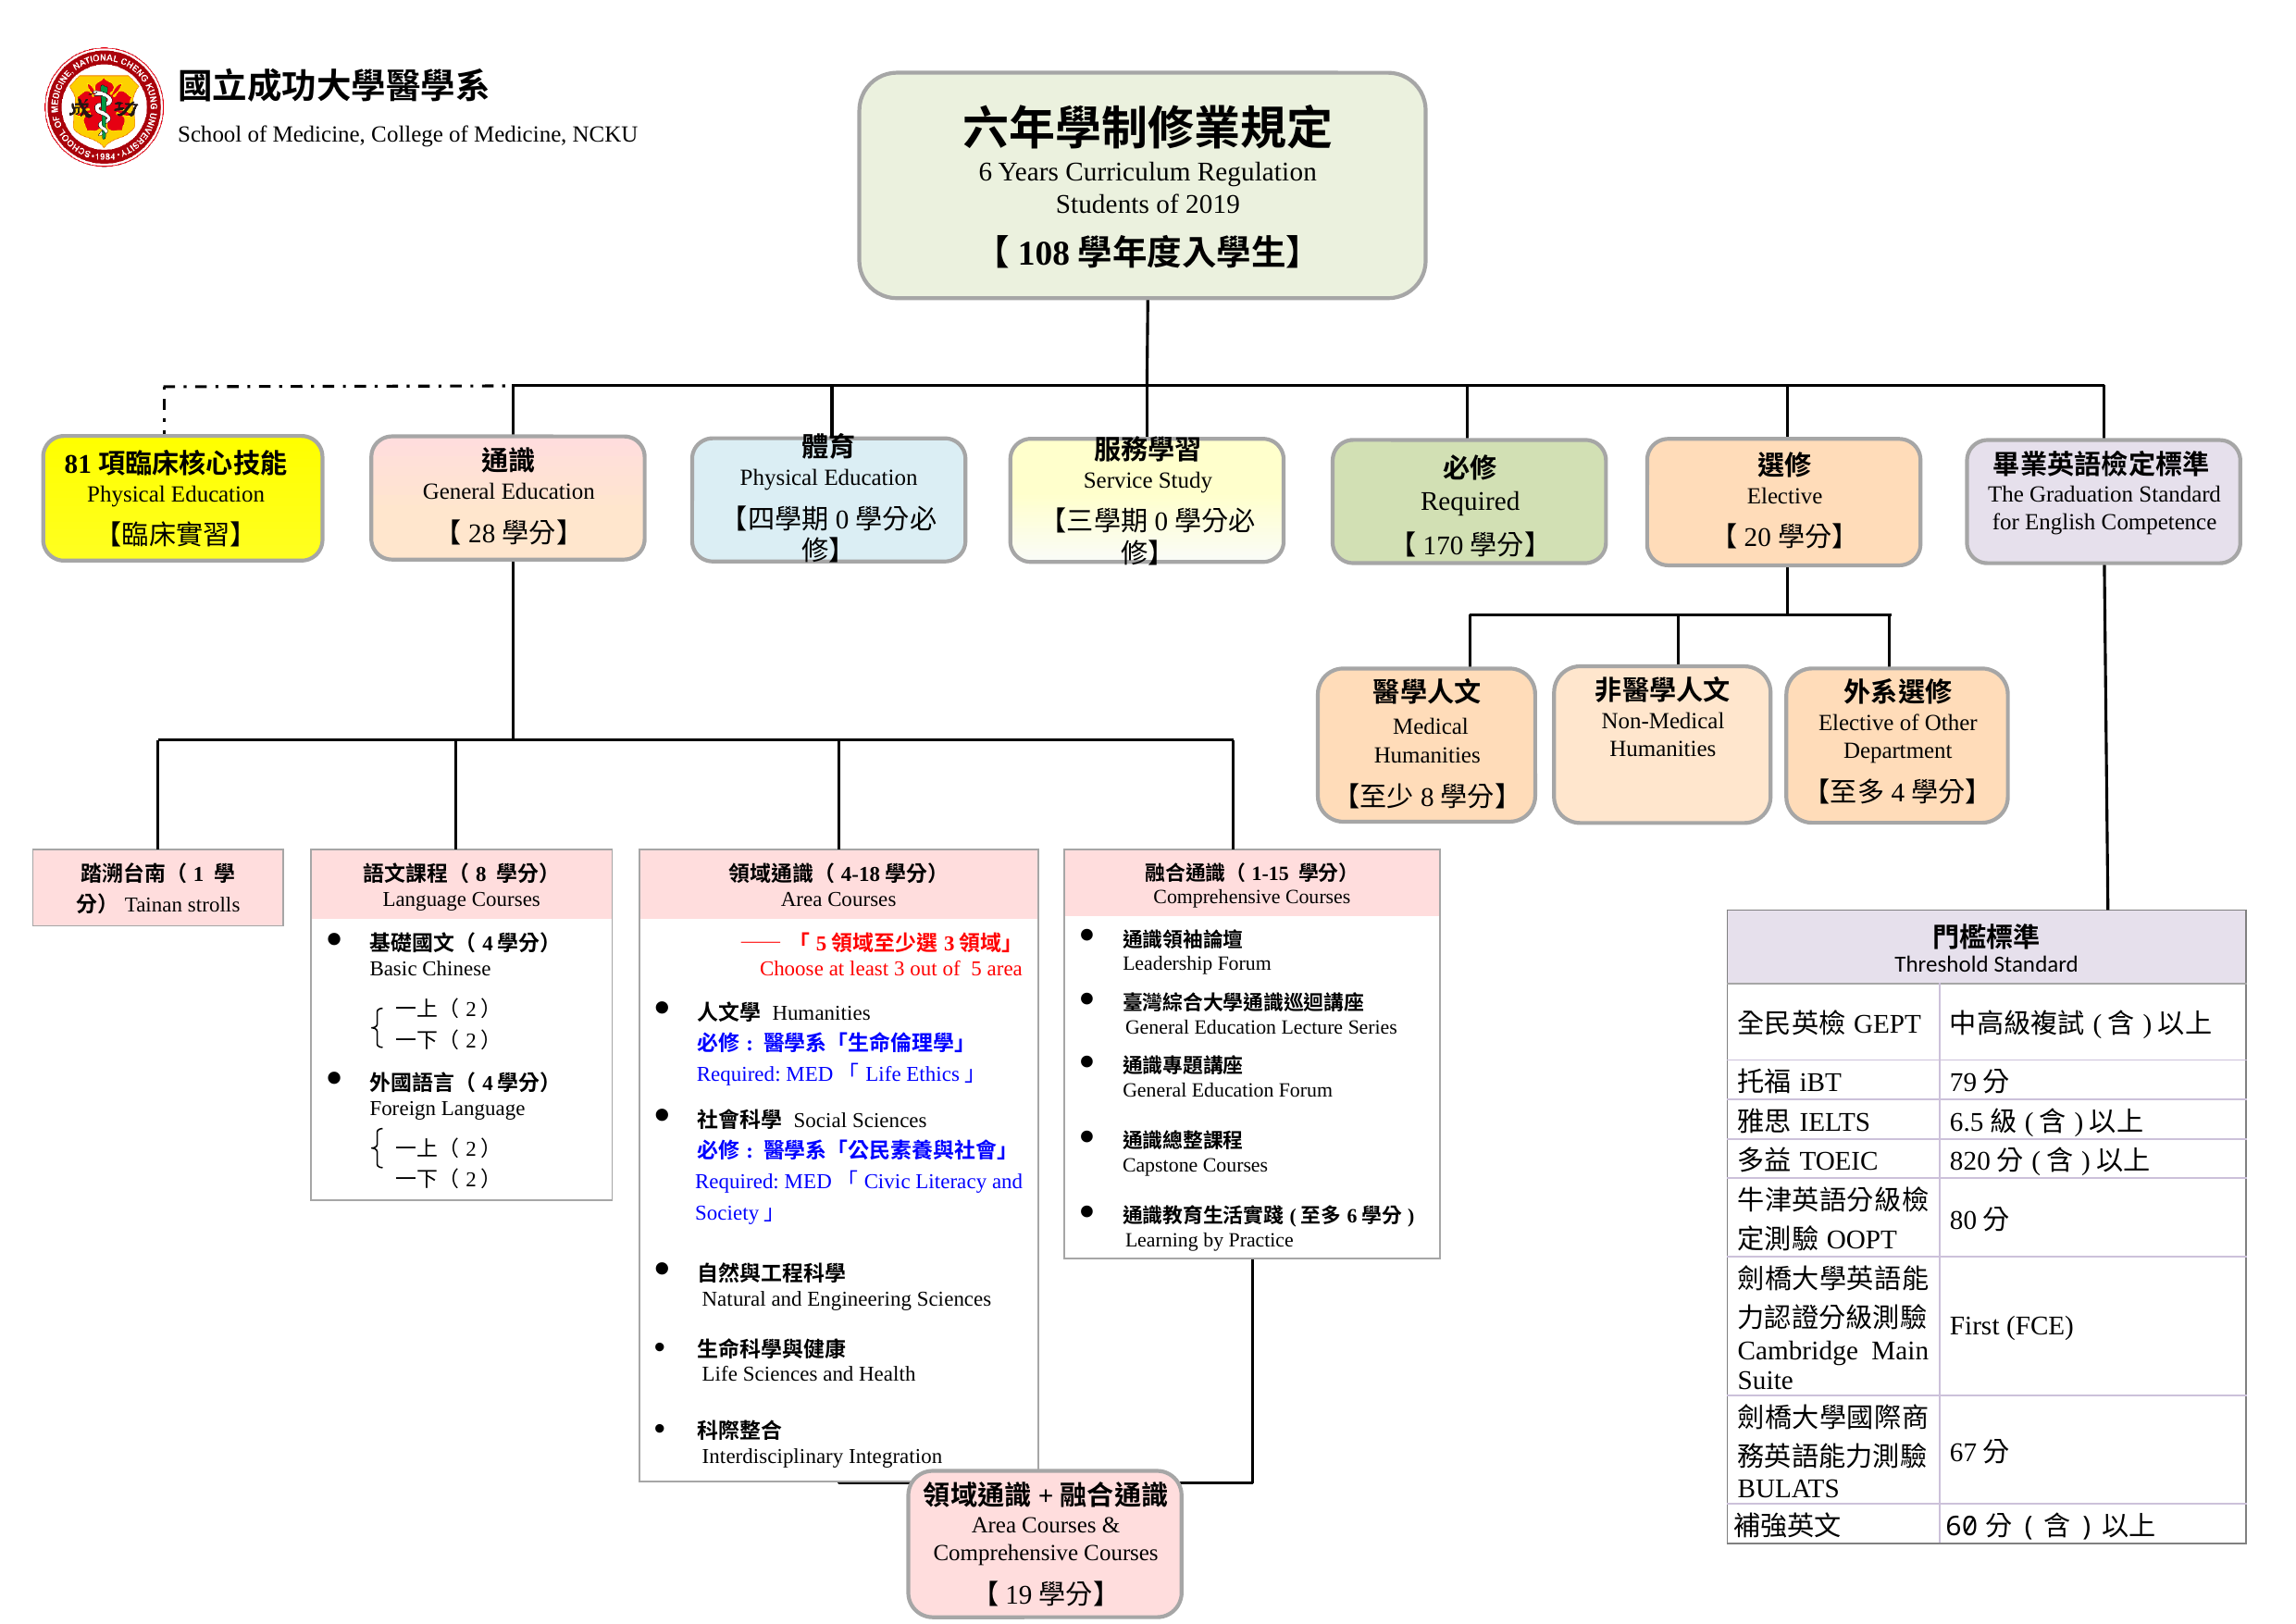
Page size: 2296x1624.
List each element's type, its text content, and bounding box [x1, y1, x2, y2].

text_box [1010, 438, 1285, 564]
table_cell 托福iBT [1728, 1060, 1939, 1098]
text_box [1786, 668, 2009, 849]
text_box 國立成功大學醫學系 [169, 56, 558, 112]
table_cell 820分(含)以上 [1941, 1140, 2245, 1177]
picture [43, 45, 165, 167]
table_cell 67分 [1941, 1396, 2245, 1503]
table_cell 中高級複試(含)以上 [1941, 985, 2245, 1060]
table_cell 牛津英語分級檢定測驗OOPT [1728, 1179, 1939, 1256]
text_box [1317, 668, 1536, 825]
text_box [1554, 665, 1772, 824]
table_cell 自然與工程科學 Natural and Engineering Sciences [640, 1233, 941, 1318]
table_cell 多益TOEIC [1728, 1140, 1939, 1177]
table_header 語文課程（8 學分） Language Courses [312, 850, 612, 919]
table_cell 補強英文 [1728, 1505, 1939, 1543]
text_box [859, 72, 1432, 299]
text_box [1967, 440, 2242, 564]
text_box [946, 1131, 1145, 1469]
text_box School of Medicine, College of Medicine, NCKU [169, 112, 689, 154]
table_header 融合通識（1-15 學分） Comprehensive Courses [1065, 850, 1439, 916]
table_cell 科際整合 Interdisciplinary Integration [640, 1400, 941, 1481]
table_cell 劍橋大學英語能力認證分級測驗Cambridge Main Suite [1728, 1258, 1939, 1395]
table_cell 60分(含)以上 [1941, 1505, 2245, 1543]
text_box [1332, 440, 1607, 568]
text_box [370, 1127, 383, 1169]
table_cell 社會科學 Social Sciences 必修: 醫學系「公民素養與社會」 Required: MED「Civic Literacy and Society」 [640, 1096, 1037, 1233]
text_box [691, 438, 966, 562]
table_cell First (FCE) [1941, 1258, 2245, 1395]
table_cell 全民英檢GEPT [1728, 985, 1939, 1060]
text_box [1646, 439, 1922, 566]
table_cell 通識領袖論壇 Leadership Forum 臺灣綜合大學通識巡迴講座 General Education Lecture Series 通識專題講座 General Education Forum 通識總整課程 Capstone Courses 通識教育生活實踐(至多6學分) Learning by Practice [1065, 916, 1439, 1258]
table_cell 劍橋大學國際商務英語能力測驗BULATS [1728, 1396, 1939, 1503]
table_cell 人文學 Humanities 必修: 醫學系「生命倫理學」 Required: MED「Life Ethics」 [640, 988, 1037, 1096]
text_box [2104, 570, 2108, 911]
text_box [370, 1007, 383, 1048]
table_cell 雅思IELTS [1728, 1100, 1939, 1138]
table_cell 基礎國文（4學分） Basic Chinese 一上（2） 一下（2） 外國語言（4學分） Foreign Language 一上（2） 一下（2） [312, 919, 612, 1199]
table_cell 6.5級(含)以上 [1941, 1100, 2245, 1138]
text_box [36, 435, 323, 562]
table_cell 80分 [1941, 1179, 2245, 1256]
table_cell ——「5領域至少選3領域」 Choose at least 3 out of 5 area [640, 919, 1037, 988]
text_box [371, 436, 646, 560]
table_cell 79分 [1941, 1060, 2245, 1098]
table_header 領域通識（4-18學分） Area Courses [640, 850, 1037, 919]
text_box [908, 1470, 1184, 1624]
table_header 踏溯台南（1 學分）Tainan strolls [33, 850, 282, 925]
table_cell 生命科學與健康 Life Sciences and Health [640, 1318, 941, 1400]
table_header 門檻標準 Threshold Standard [1728, 911, 2245, 983]
